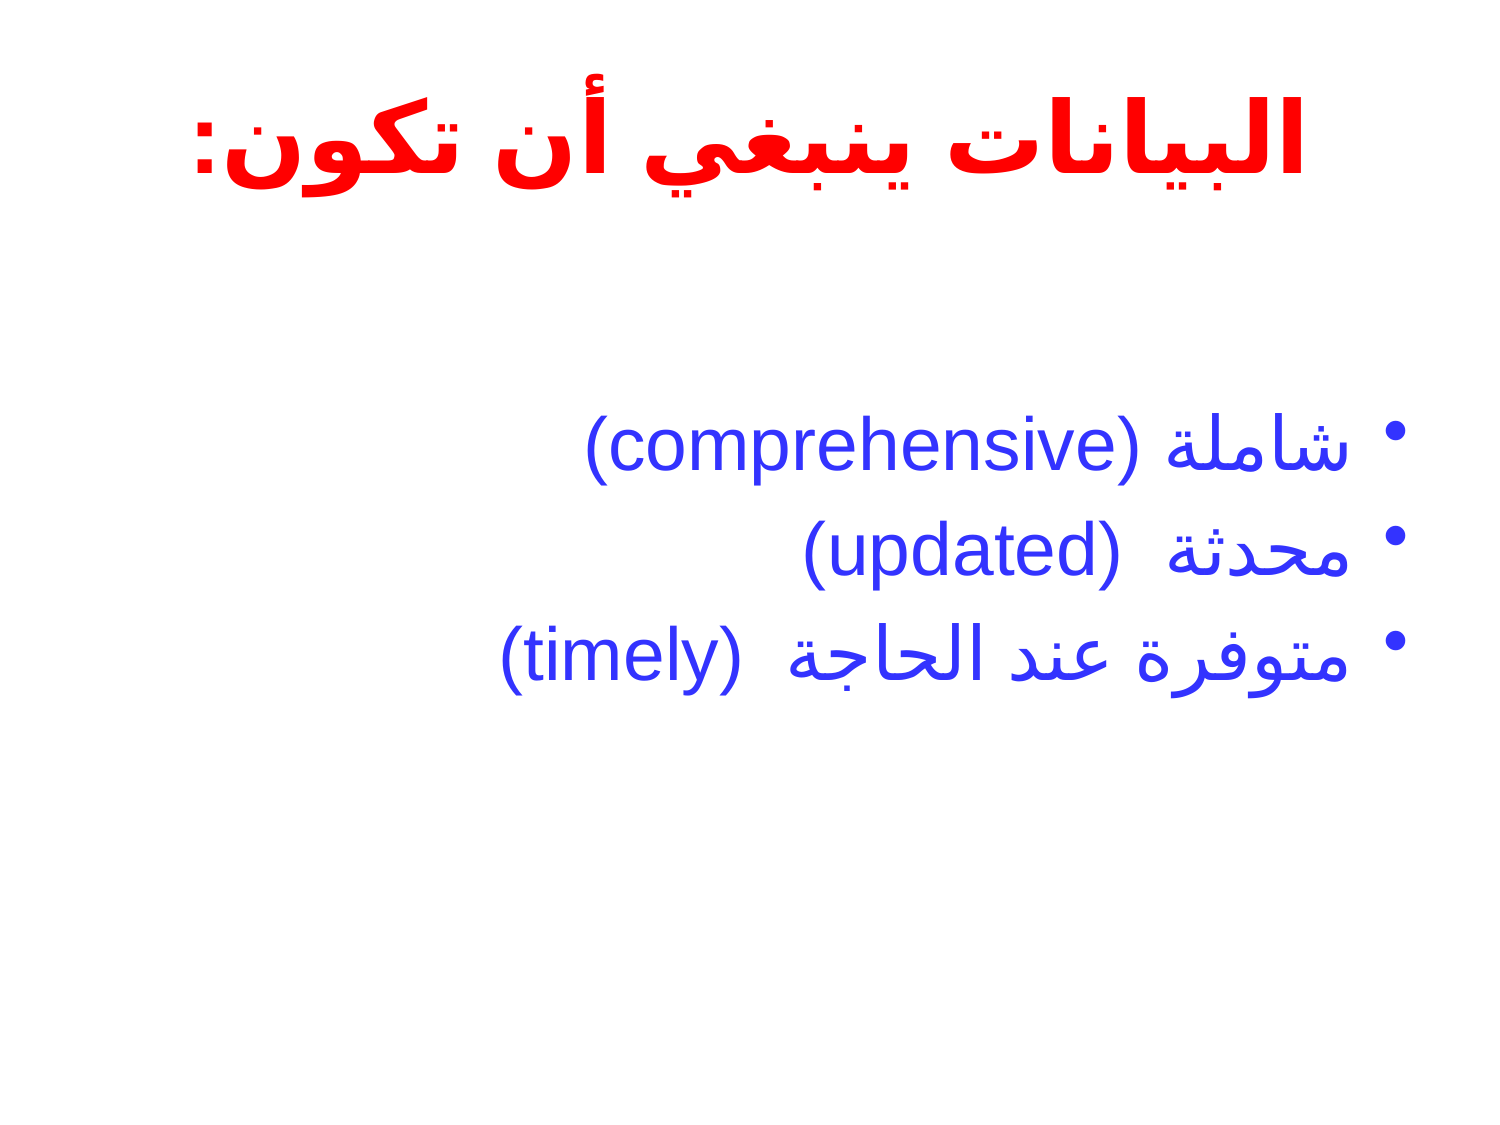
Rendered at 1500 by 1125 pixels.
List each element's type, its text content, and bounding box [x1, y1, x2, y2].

title البيانات ينبغي أن تكون: [74, 44, 1426, 223]
list شاملة (comprehensive) محدثة (updated) متوفرة عند الحاجة (timely) [74, 262, 1426, 1006]
